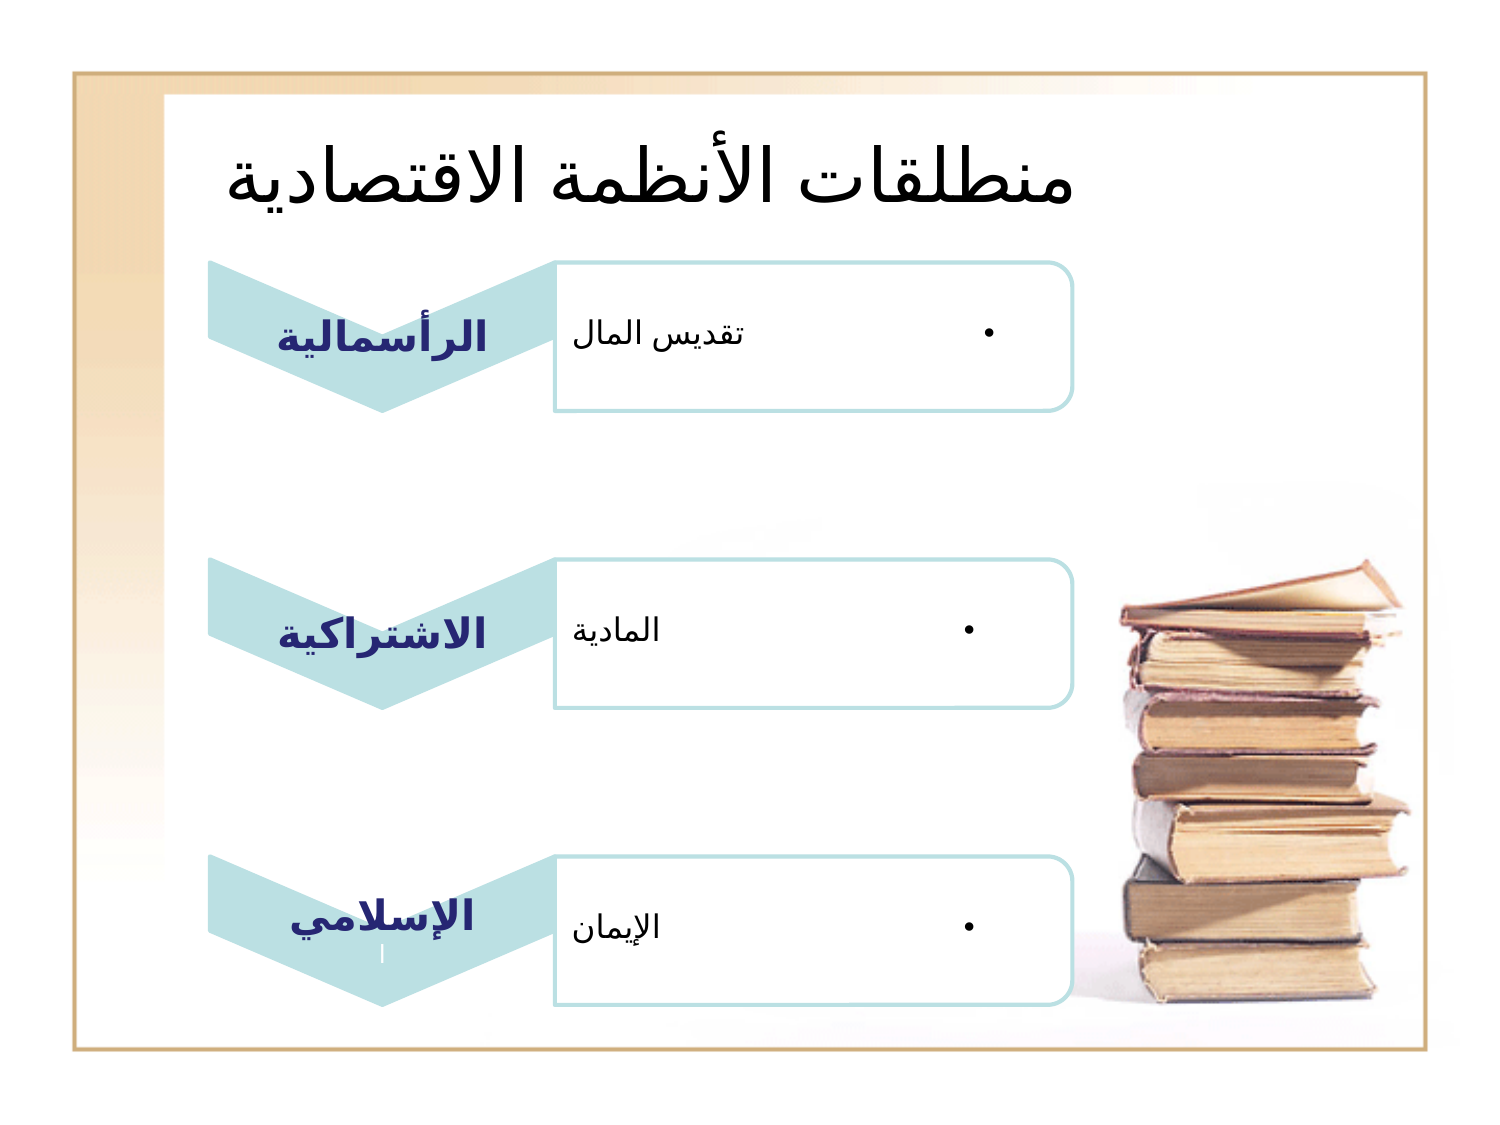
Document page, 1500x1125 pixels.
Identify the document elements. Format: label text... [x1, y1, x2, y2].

title منطلقات الأنظمة الاقتصادية [209, 112, 1373, 233]
picture [0, 0, 1500, 1125]
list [209, 262, 1073, 1006]
